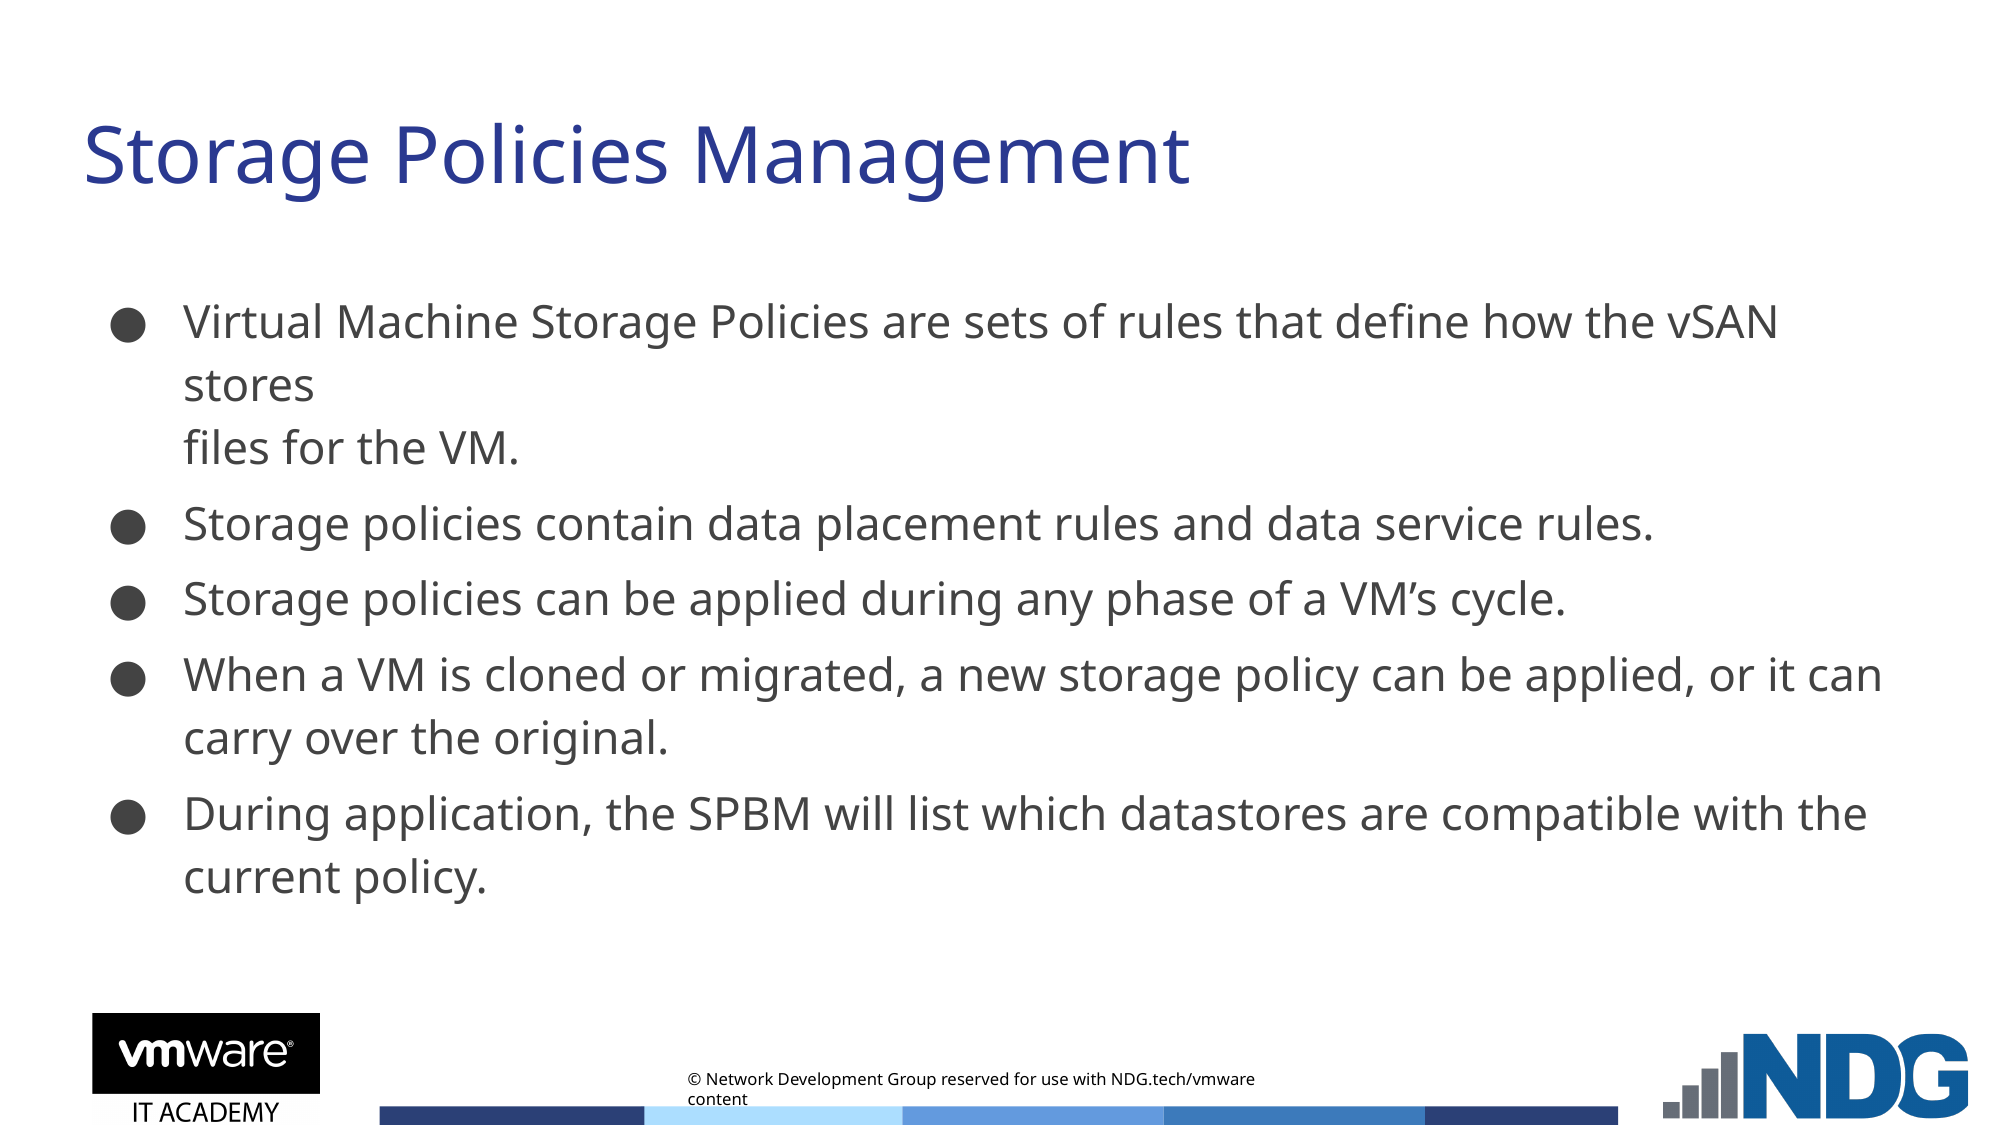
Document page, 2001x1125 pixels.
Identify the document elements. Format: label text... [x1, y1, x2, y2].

list Virtual Machine Storage Policies are sets of rules that define how the vSAN stores files for the VM. Storage policies contain data placement rules and data service rules. Storage policies can be applied during any phase of a VM’s cycle. When a VM is cloned or migrated, a new storage policy can be applied, or it can carry over the original. During application, the SPBM will list which datastores are compatible with the current policy. [68, 268, 1932, 1000]
picture [1648, 1026, 1984, 1125]
title Storage Policies Management [68, 89, 1932, 223]
picture [92, 1013, 320, 1125]
